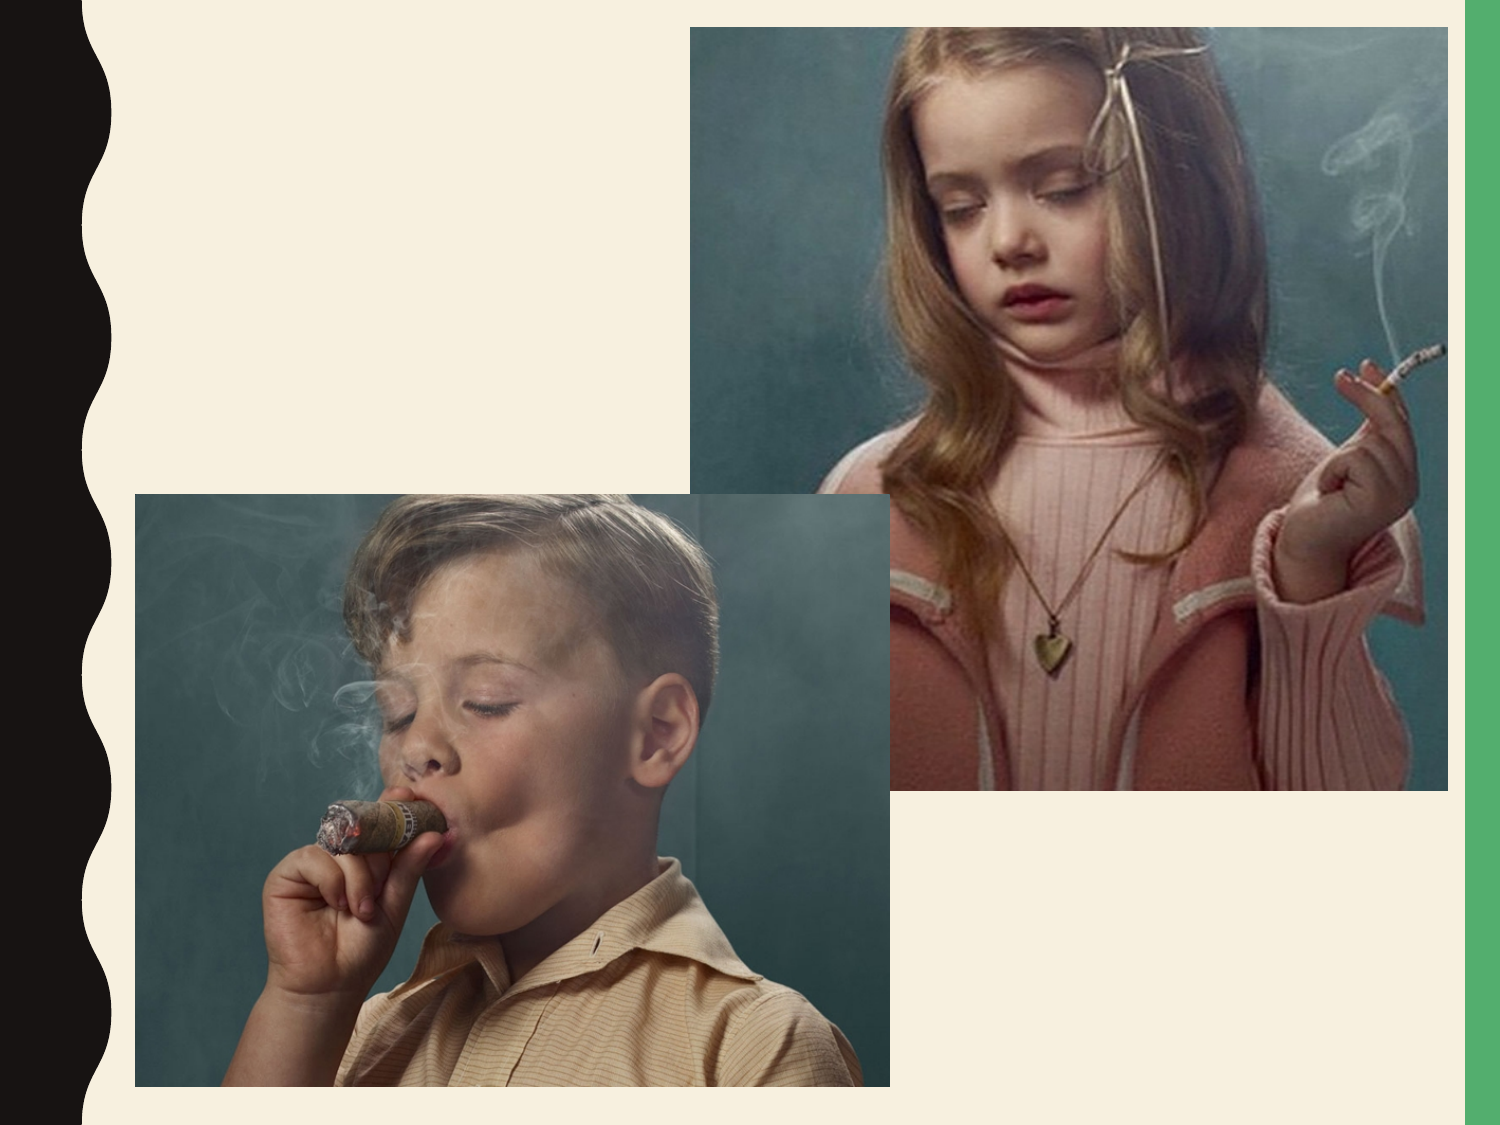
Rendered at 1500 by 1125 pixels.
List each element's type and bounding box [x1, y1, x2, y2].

picture [135, 27, 1448, 1087]
